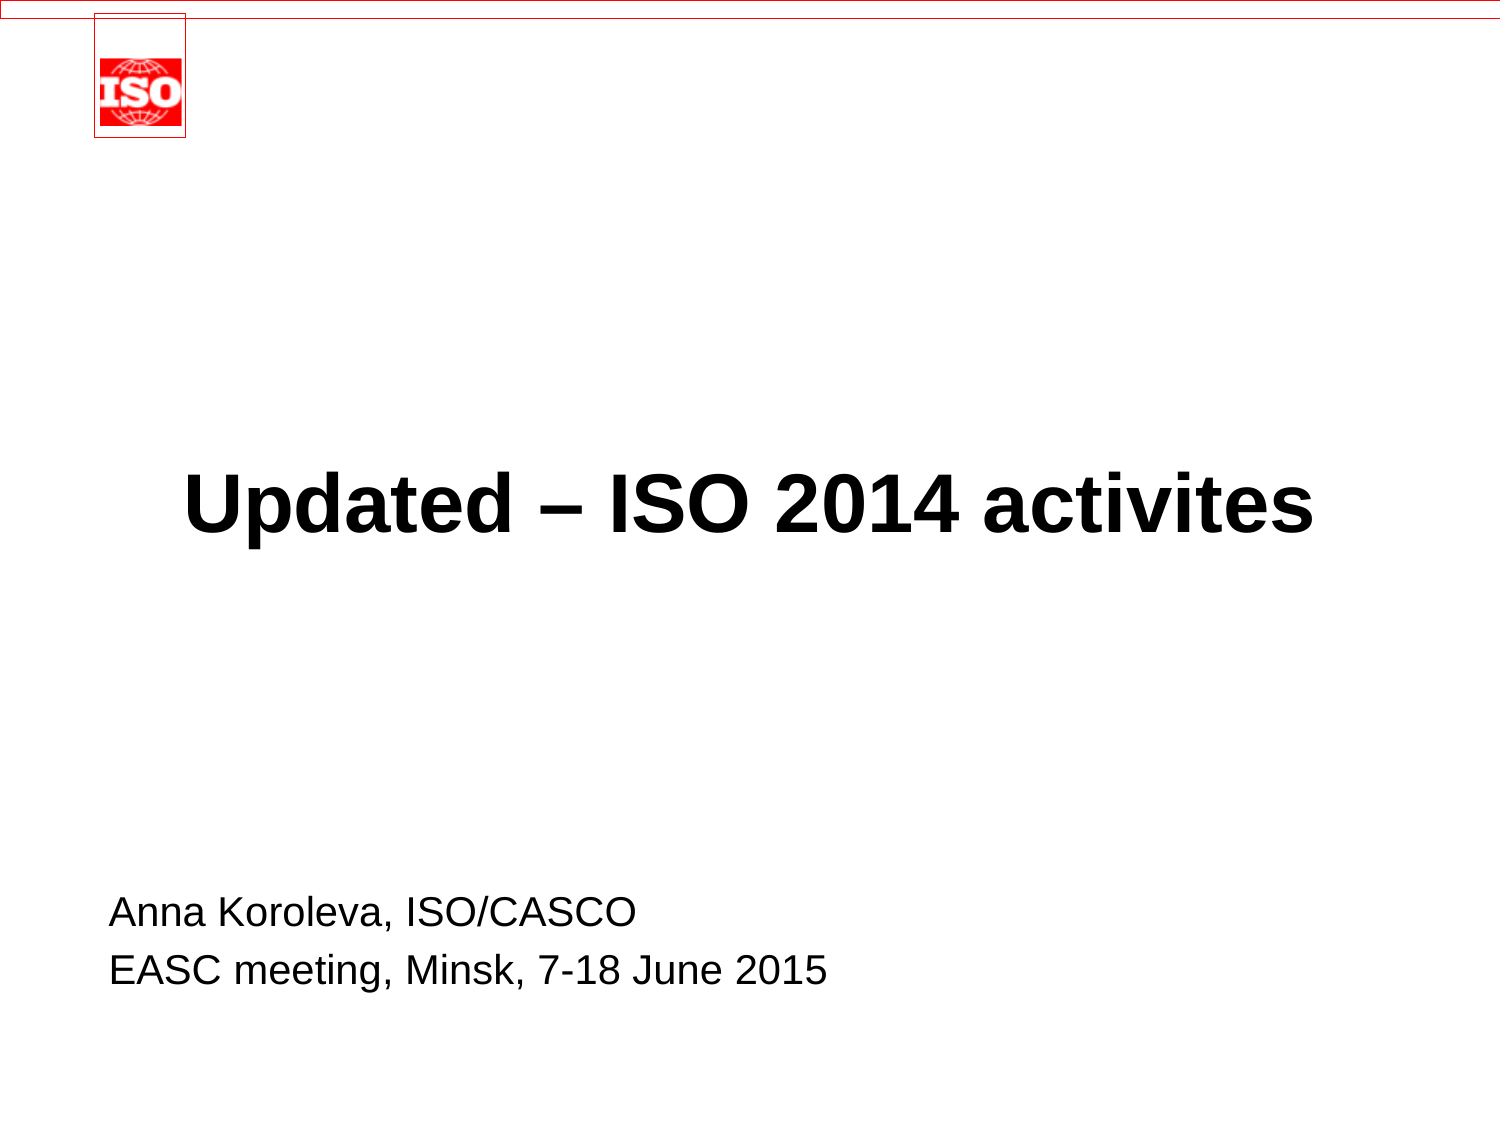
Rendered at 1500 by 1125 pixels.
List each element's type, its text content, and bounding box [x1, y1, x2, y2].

list Anna Koroleva, ISO/CASCO EASC meeting, Minsk, 7-18 June 2015 [93, 876, 1407, 1016]
title Updated – ISO 2014 activites [93, 428, 1407, 571]
